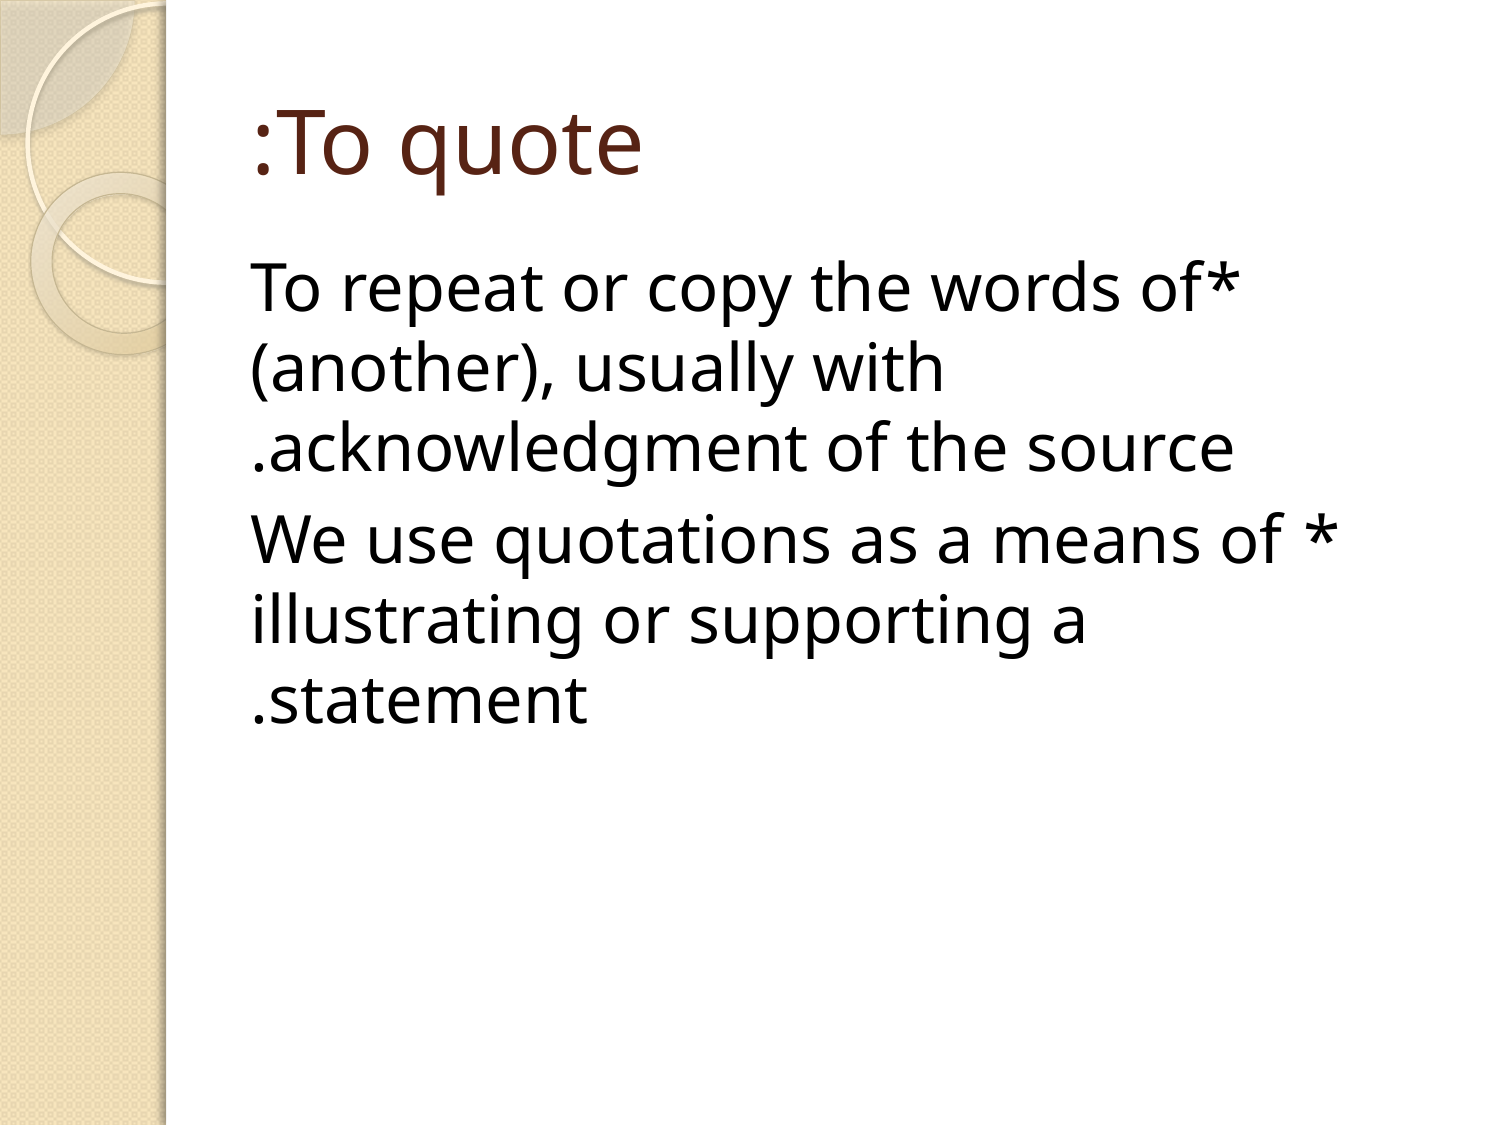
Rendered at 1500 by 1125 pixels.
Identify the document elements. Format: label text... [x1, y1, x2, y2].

list *To repeat or copy the words of (another), usually with acknowledgment of the source. * We use quotations as a means of illustrating or supporting a statement. [235, 237, 1466, 1025]
title To quote: [235, 45, 1466, 233]
